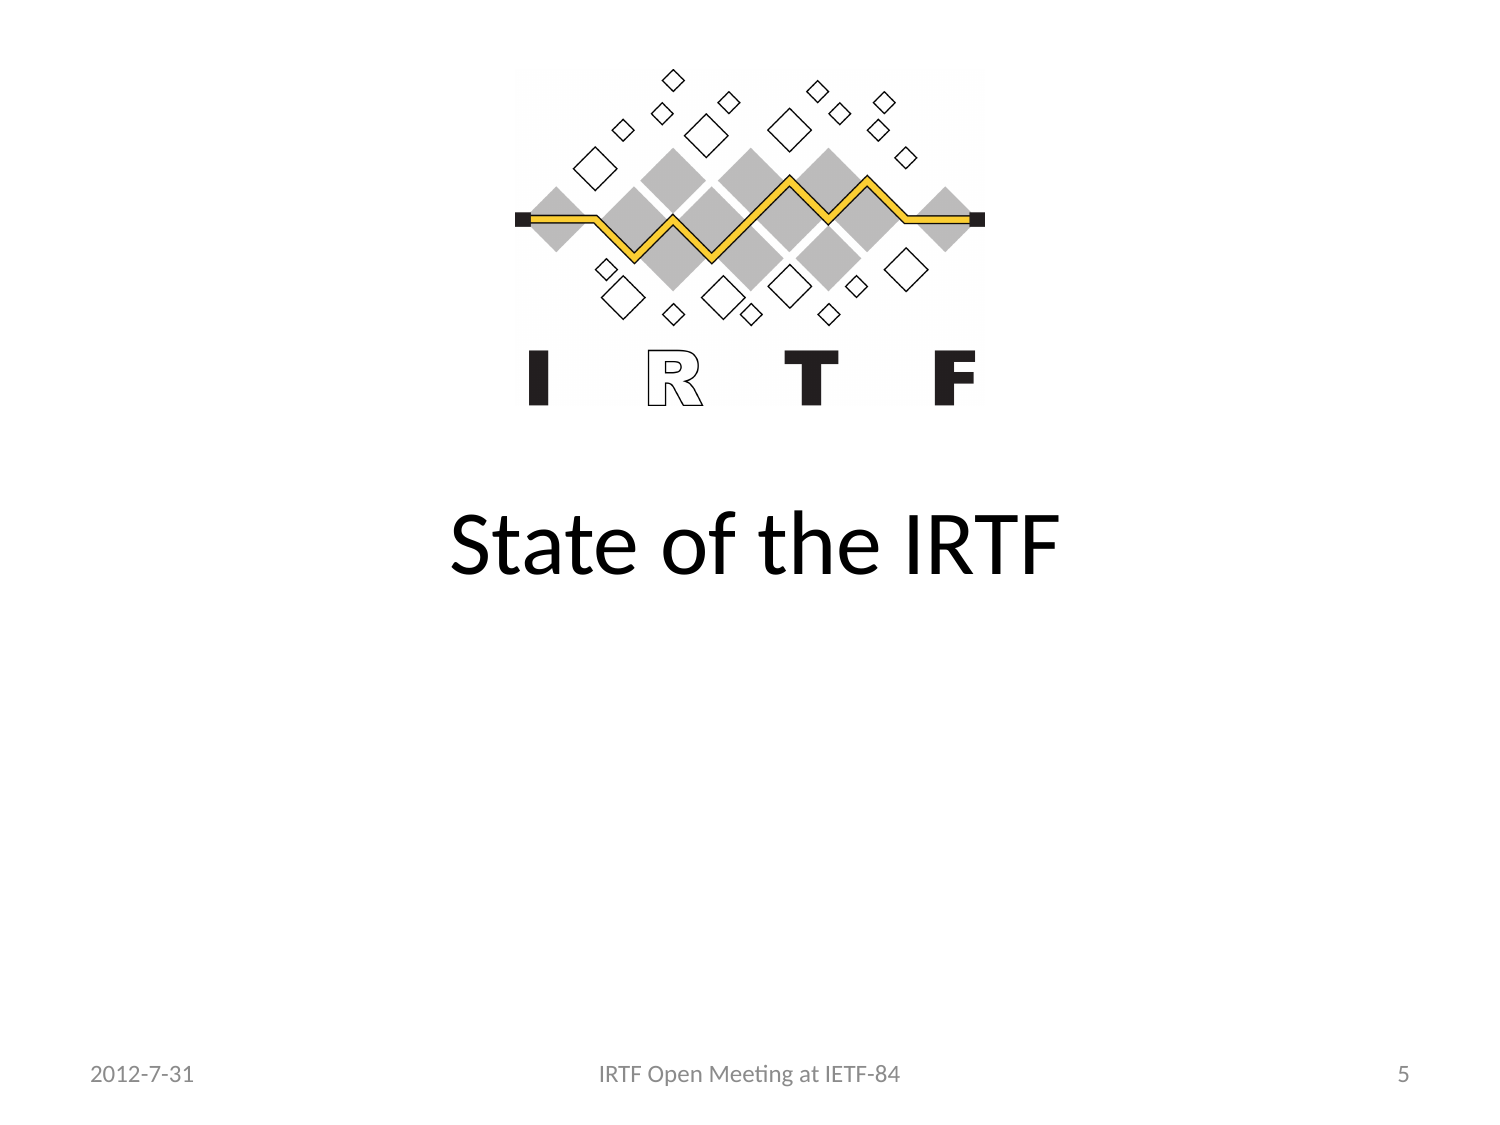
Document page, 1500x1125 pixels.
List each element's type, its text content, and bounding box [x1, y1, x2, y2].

picture [515, 69, 985, 406]
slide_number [75, 1042, 425, 1103]
footer IRTF Open Meeting at IETF-84 [512, 1042, 988, 1103]
title State of the IRTF [118, 475, 1394, 700]
slide_number 5 [1074, 1042, 1425, 1103]
